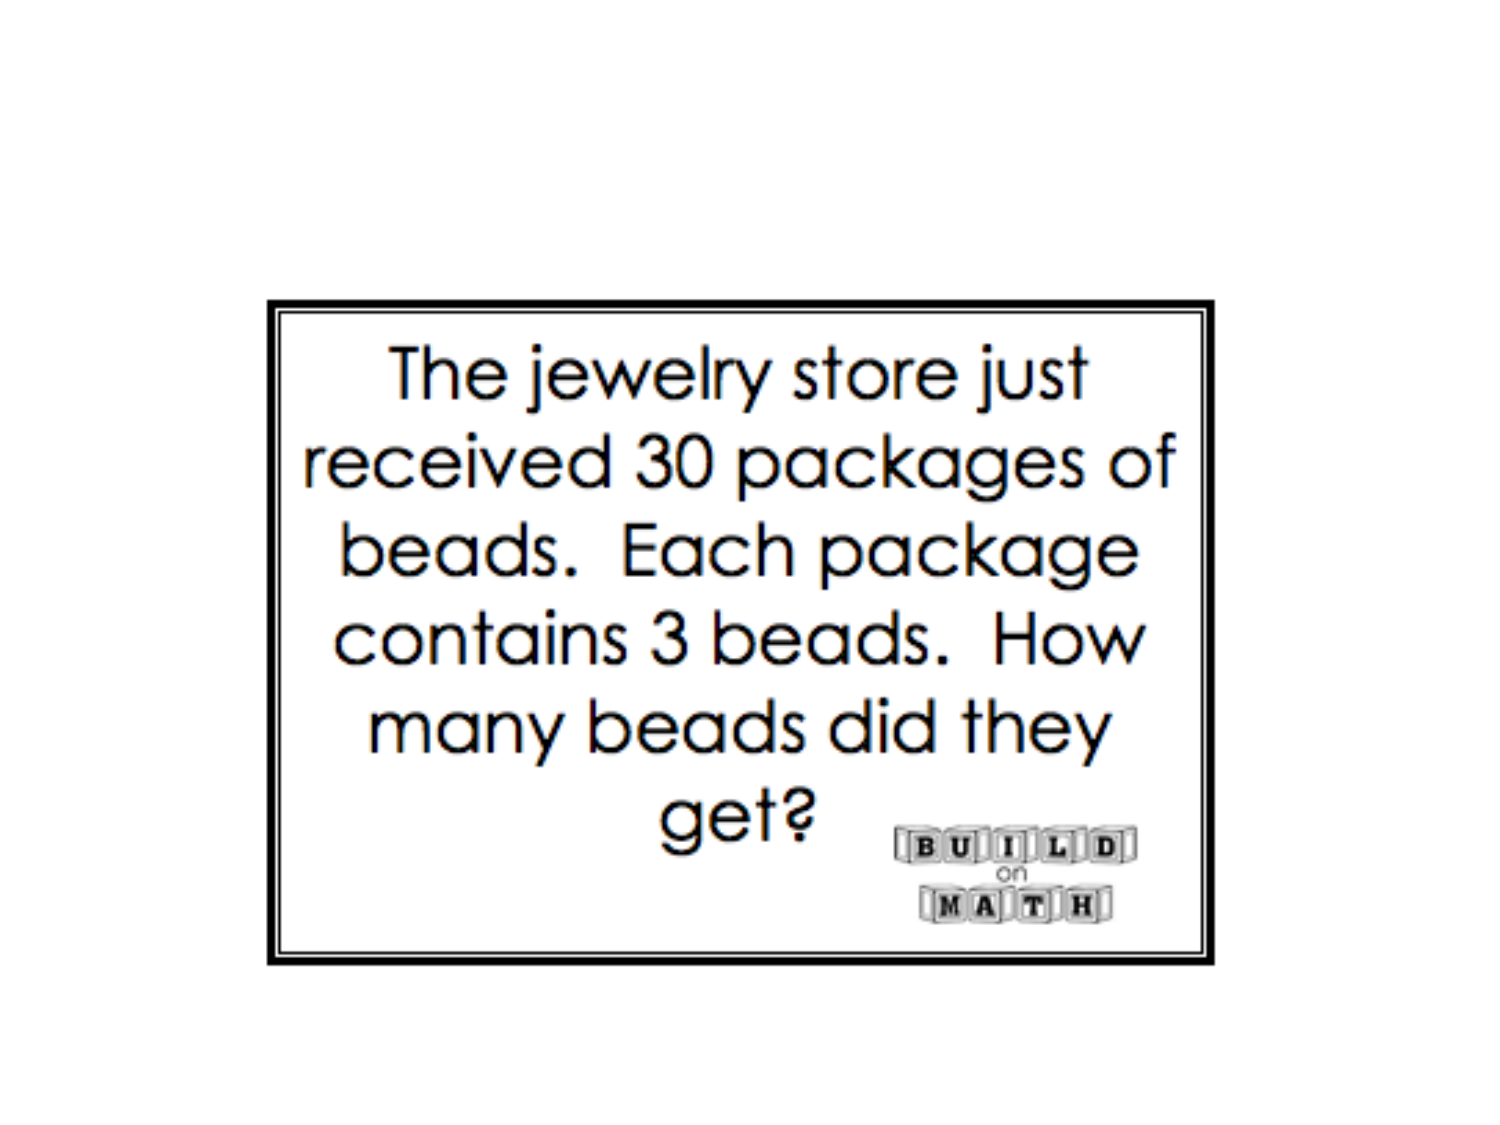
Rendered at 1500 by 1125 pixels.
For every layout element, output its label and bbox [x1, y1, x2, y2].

list [74, 262, 1426, 1006]
